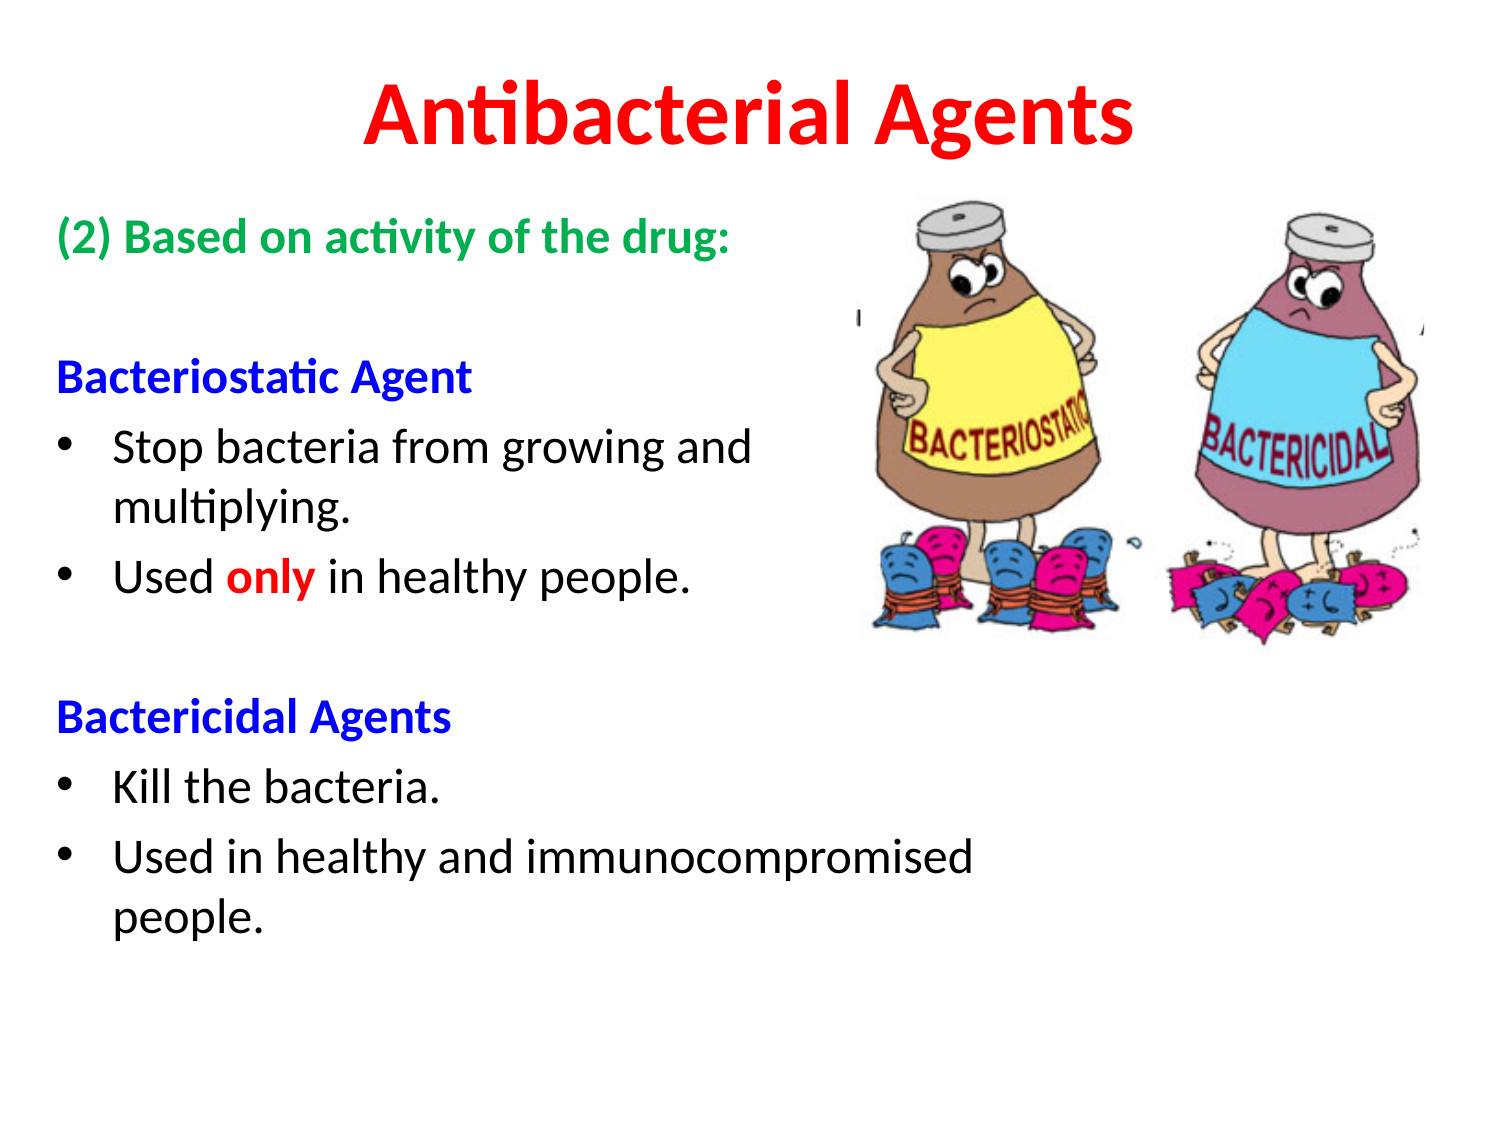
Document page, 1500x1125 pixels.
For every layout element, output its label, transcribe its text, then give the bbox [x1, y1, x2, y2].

title Antibacterial Agents [75, 45, 1425, 185]
list (2) Based on activity of the drug: Bacteriostatic Agent Stop bacteria from growing and multiplying. Used only in healthy people. Bactericidal Agents Kill the bacteria. Used in healthy and immunocompromised people. [41, 196, 1010, 1088]
picture [855, 196, 1425, 670]
